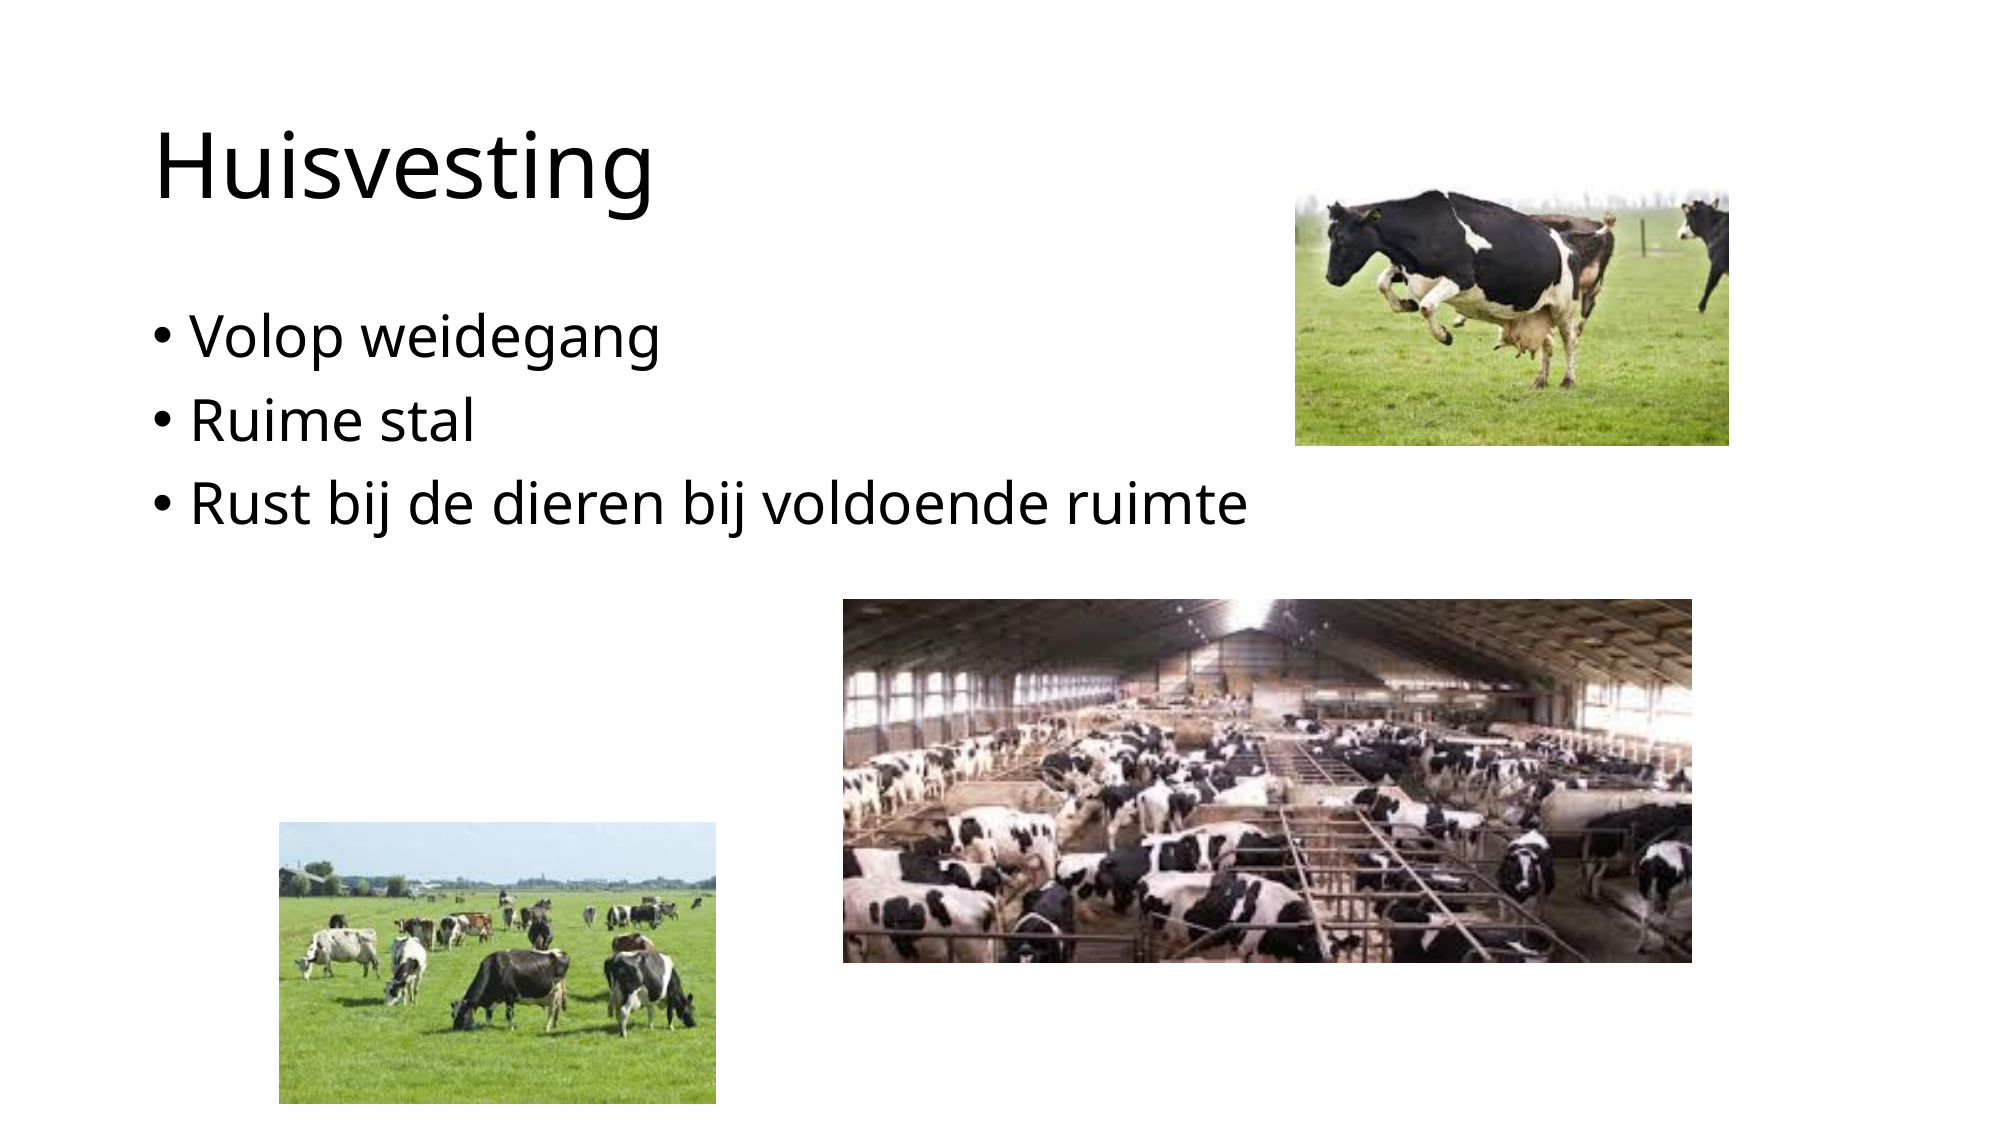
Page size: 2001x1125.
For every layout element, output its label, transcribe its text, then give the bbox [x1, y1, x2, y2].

picture [279, 822, 716, 1104]
title Huisvesting [137, 59, 1863, 278]
picture [1295, 160, 1729, 446]
picture [843, 599, 1692, 963]
list Volop weidegang Ruime stal Rust bij de dieren bij voldoende ruimte [137, 299, 1863, 1014]
